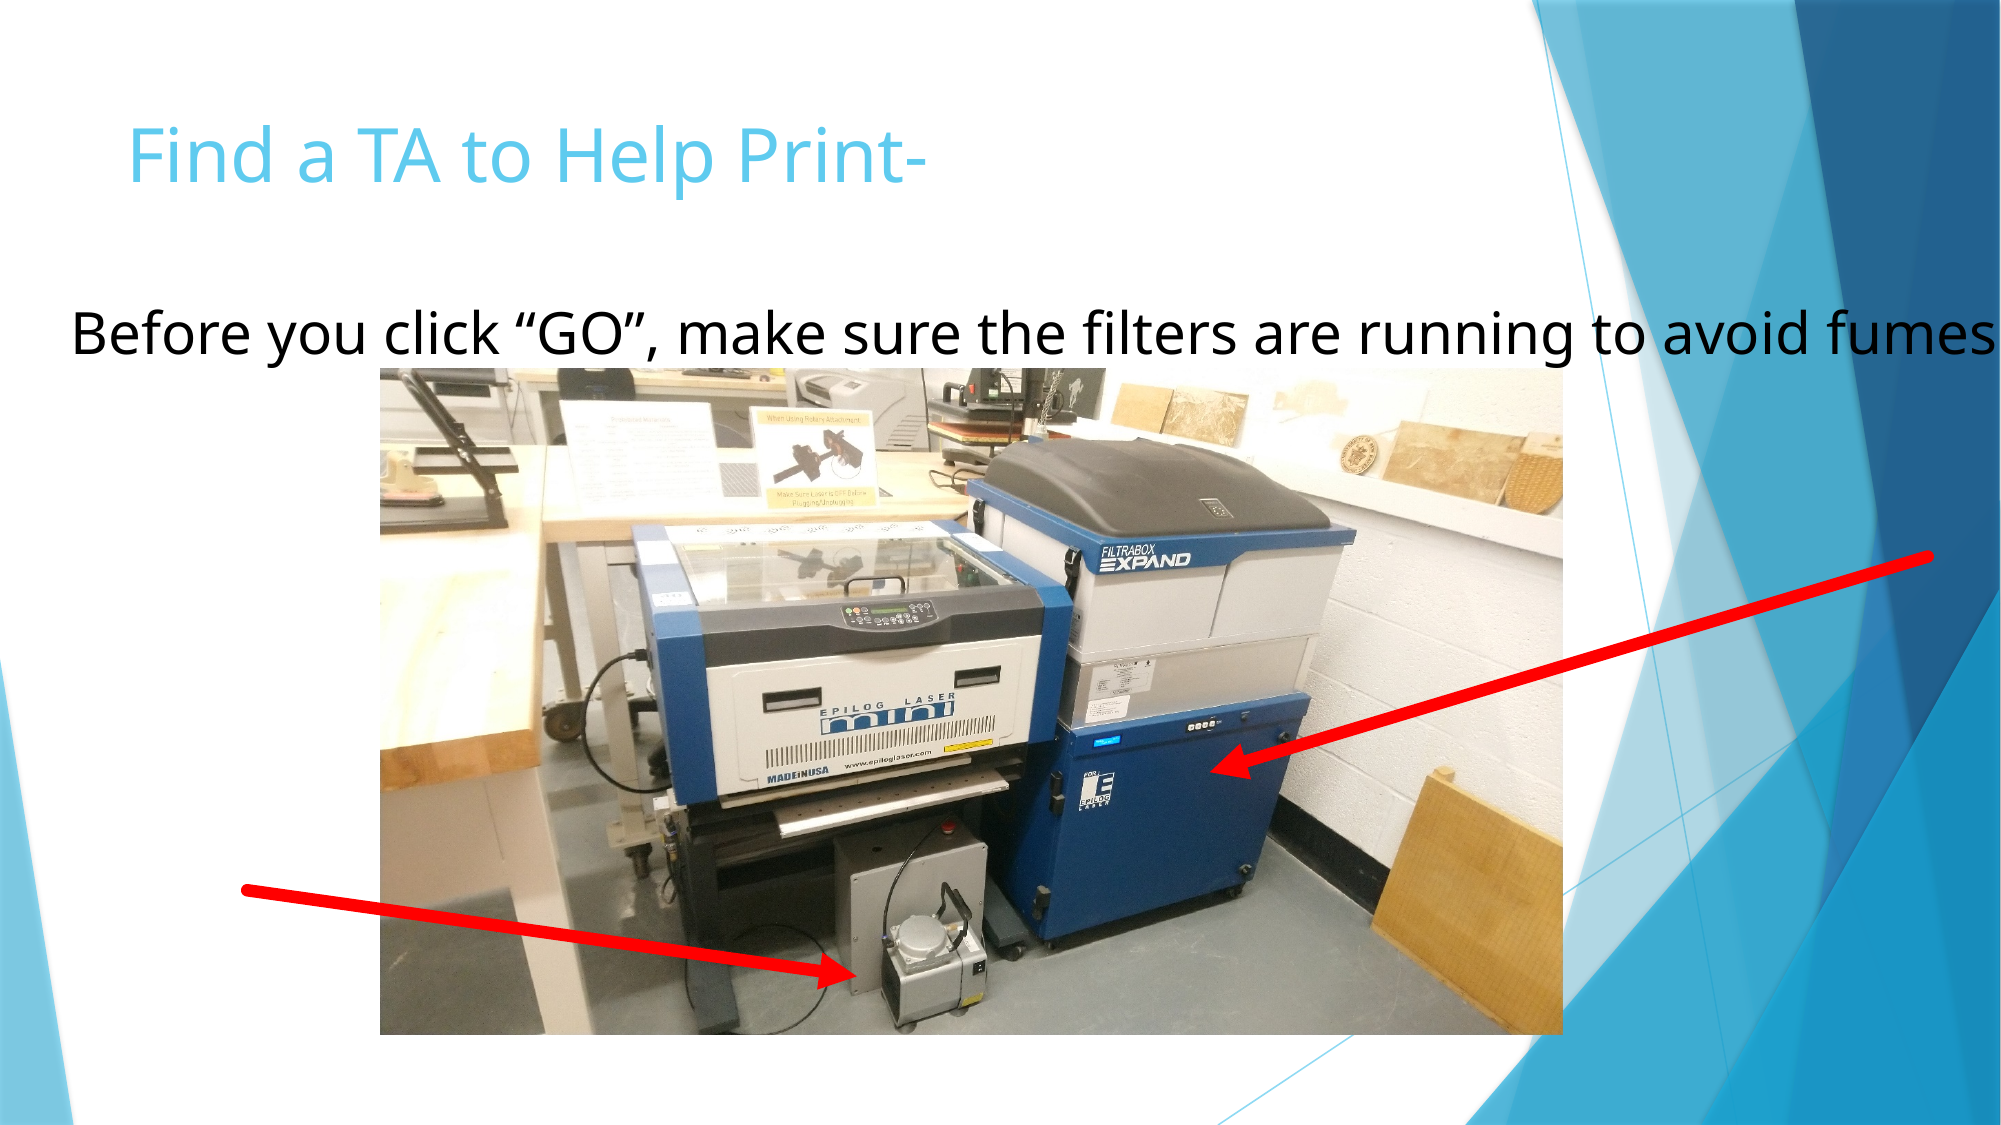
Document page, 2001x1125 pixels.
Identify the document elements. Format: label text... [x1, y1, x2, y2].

title Find a TA to Help Print- [111, 99, 1522, 289]
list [379, 367, 1563, 1036]
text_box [246, 889, 858, 977]
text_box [1209, 556, 1929, 773]
text_box Before you click “GO”, make sure the filters are running to avoid fumes! [56, 289, 2000, 374]
